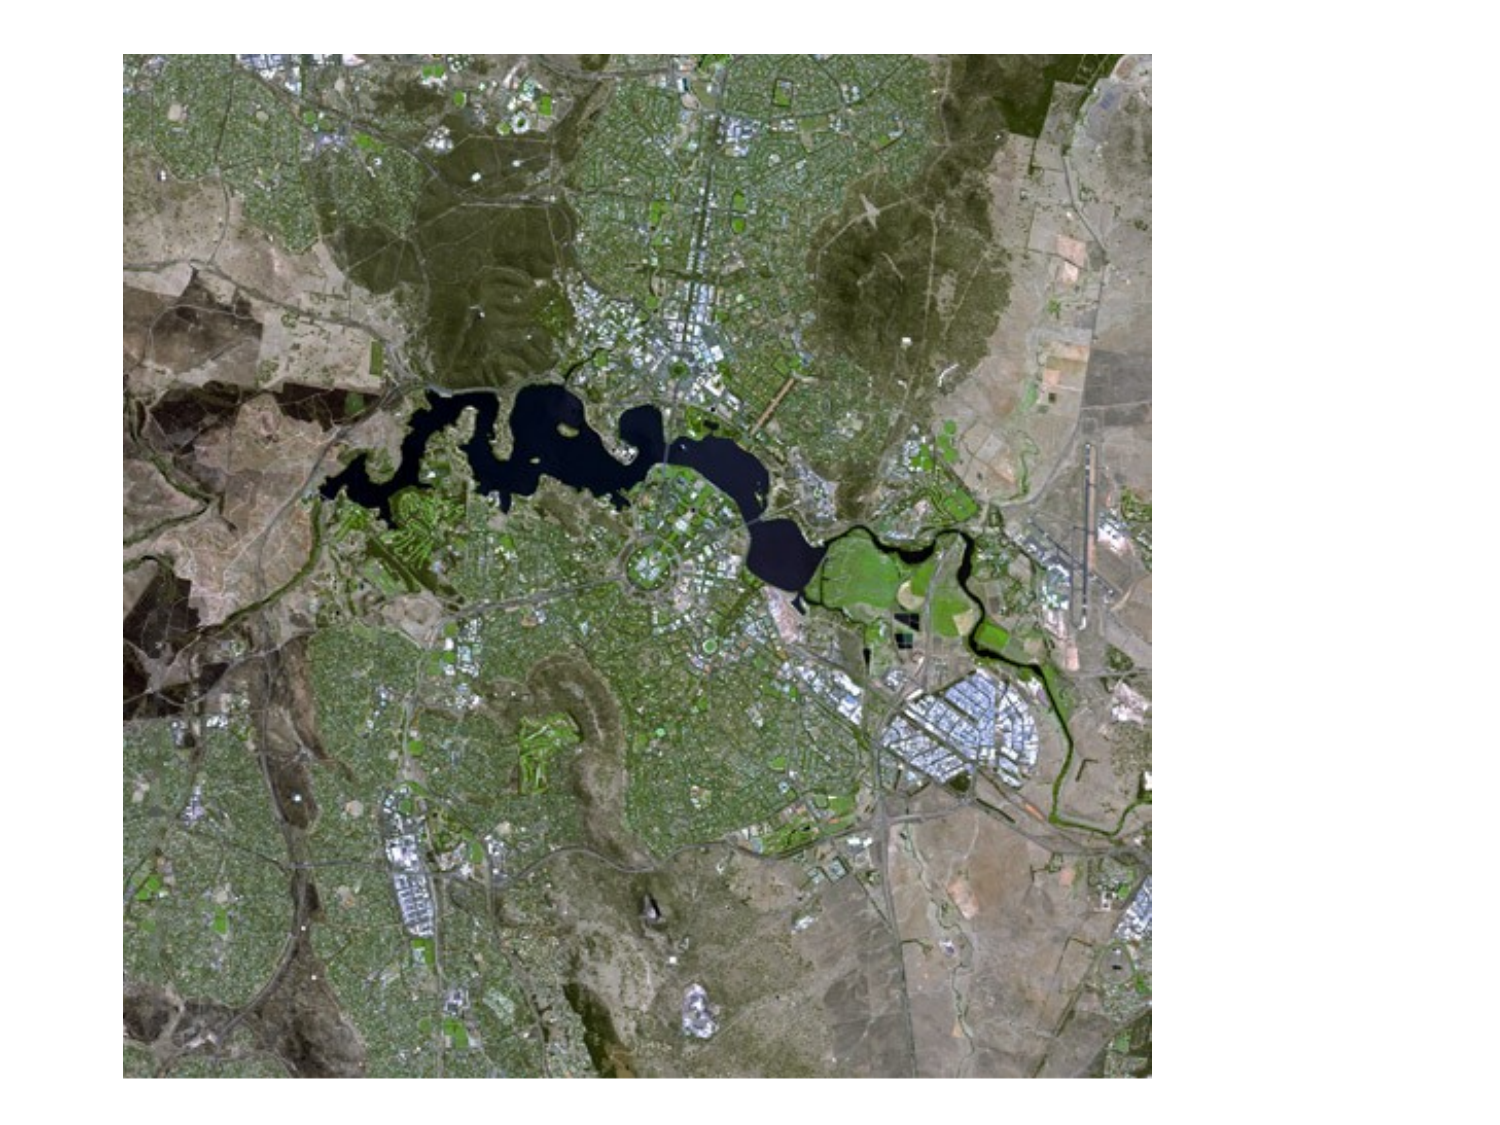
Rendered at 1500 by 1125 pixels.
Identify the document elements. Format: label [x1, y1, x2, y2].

list [123, 54, 1152, 1081]
